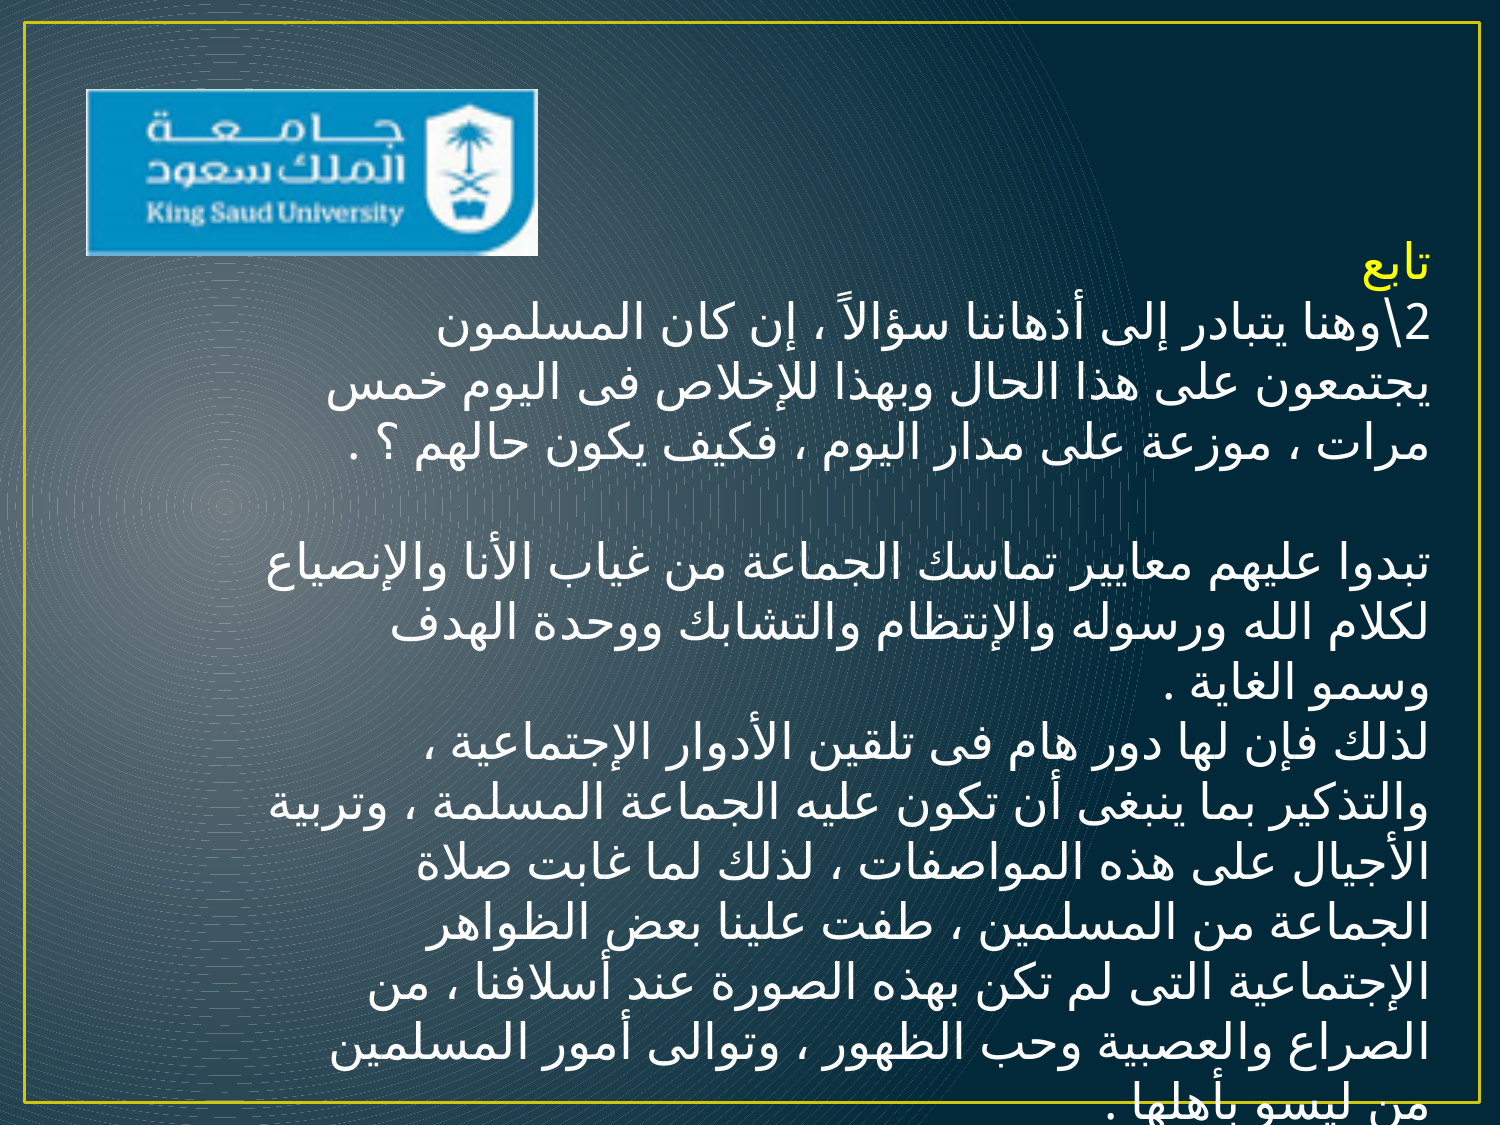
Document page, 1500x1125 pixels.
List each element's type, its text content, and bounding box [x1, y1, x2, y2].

text_box تابع 2\وهنا يتبادر إلى أذهاننا سؤالاً ، إن كان المسلمون يجتمعون على هذا الحال وبهذا للإخلاص فى اليوم خمس مرات ، موزعة على مدار اليوم ، فكيف يكون حالهم ؟ . تبدوا عليهم معايير تماسك الجماعة من غياب الأنا والإنصياع لكلام الله ورسوله والإنتظام والتشابك ووحدة الهدف وسمو الغاية . لذلك فإن لها دور هام فى تلقين الأدوار الإجتماعية ، والتذكير بما ينبغى أن تكون عليه الجماعة المسلمة ، وتربية الأجيال على هذه المواصفات ، لذلك لما غابت صلاة الجماعة من المسلمين ، طفت علينا بعض الظواهر الإجتماعية التى لم تكن بهذه الصورة عند أسلافنا ، من الصراع والعصبية وحب الظهور ، وتوالى أمور المسلمين من ليسو بأهلها . [246, 222, 1447, 1125]
picture [85, 89, 538, 256]
